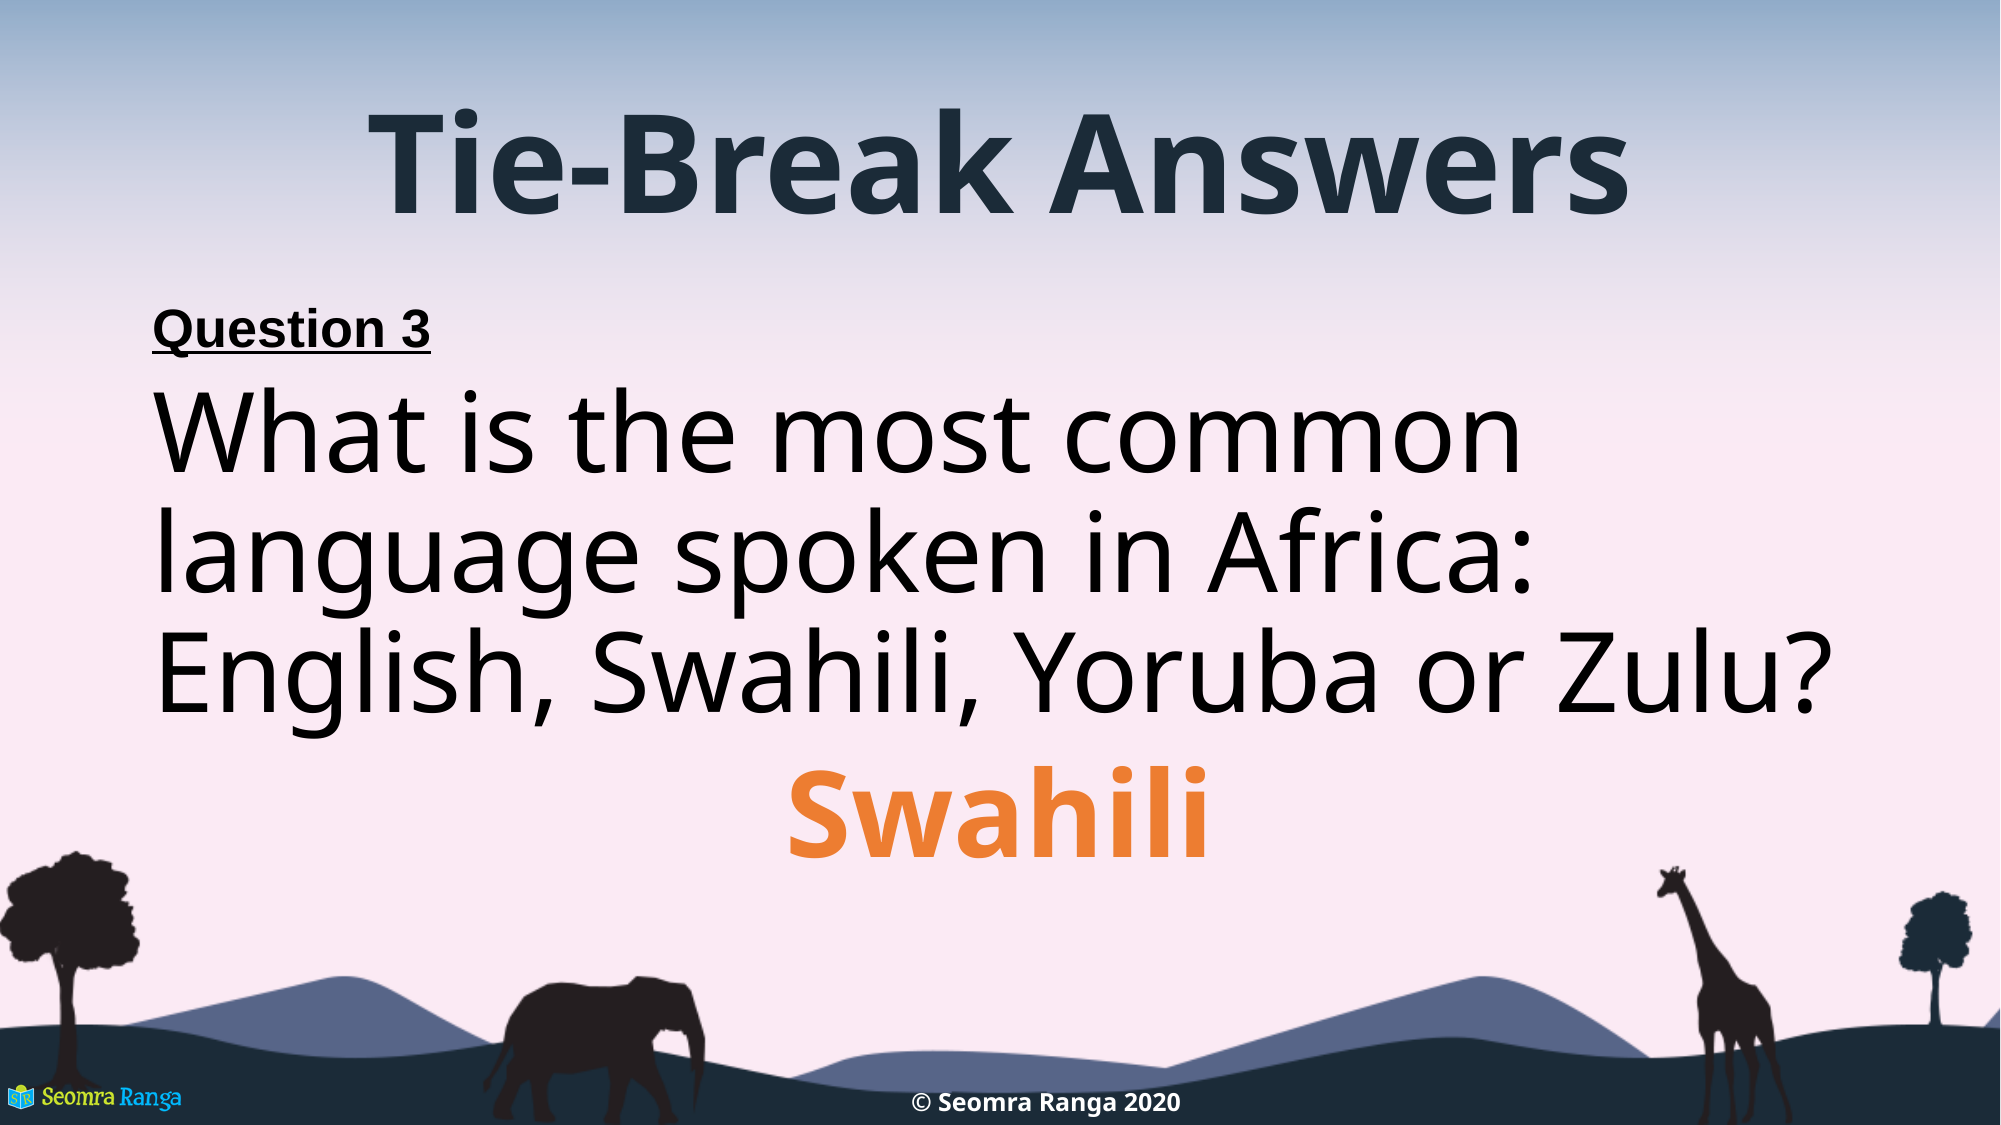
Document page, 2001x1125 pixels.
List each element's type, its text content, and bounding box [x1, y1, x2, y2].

picture [0, 0, 2001, 1125]
text_box © Seomra Ranga 2020 www.seomraranga.com [762, 1079, 1330, 1125]
title Tie-Break Answers [137, 59, 1863, 278]
list Question 3 What is the most common language spoken in Africa: English, Swahili, Yoruba or Zulu? Swahili [137, 293, 1863, 1014]
